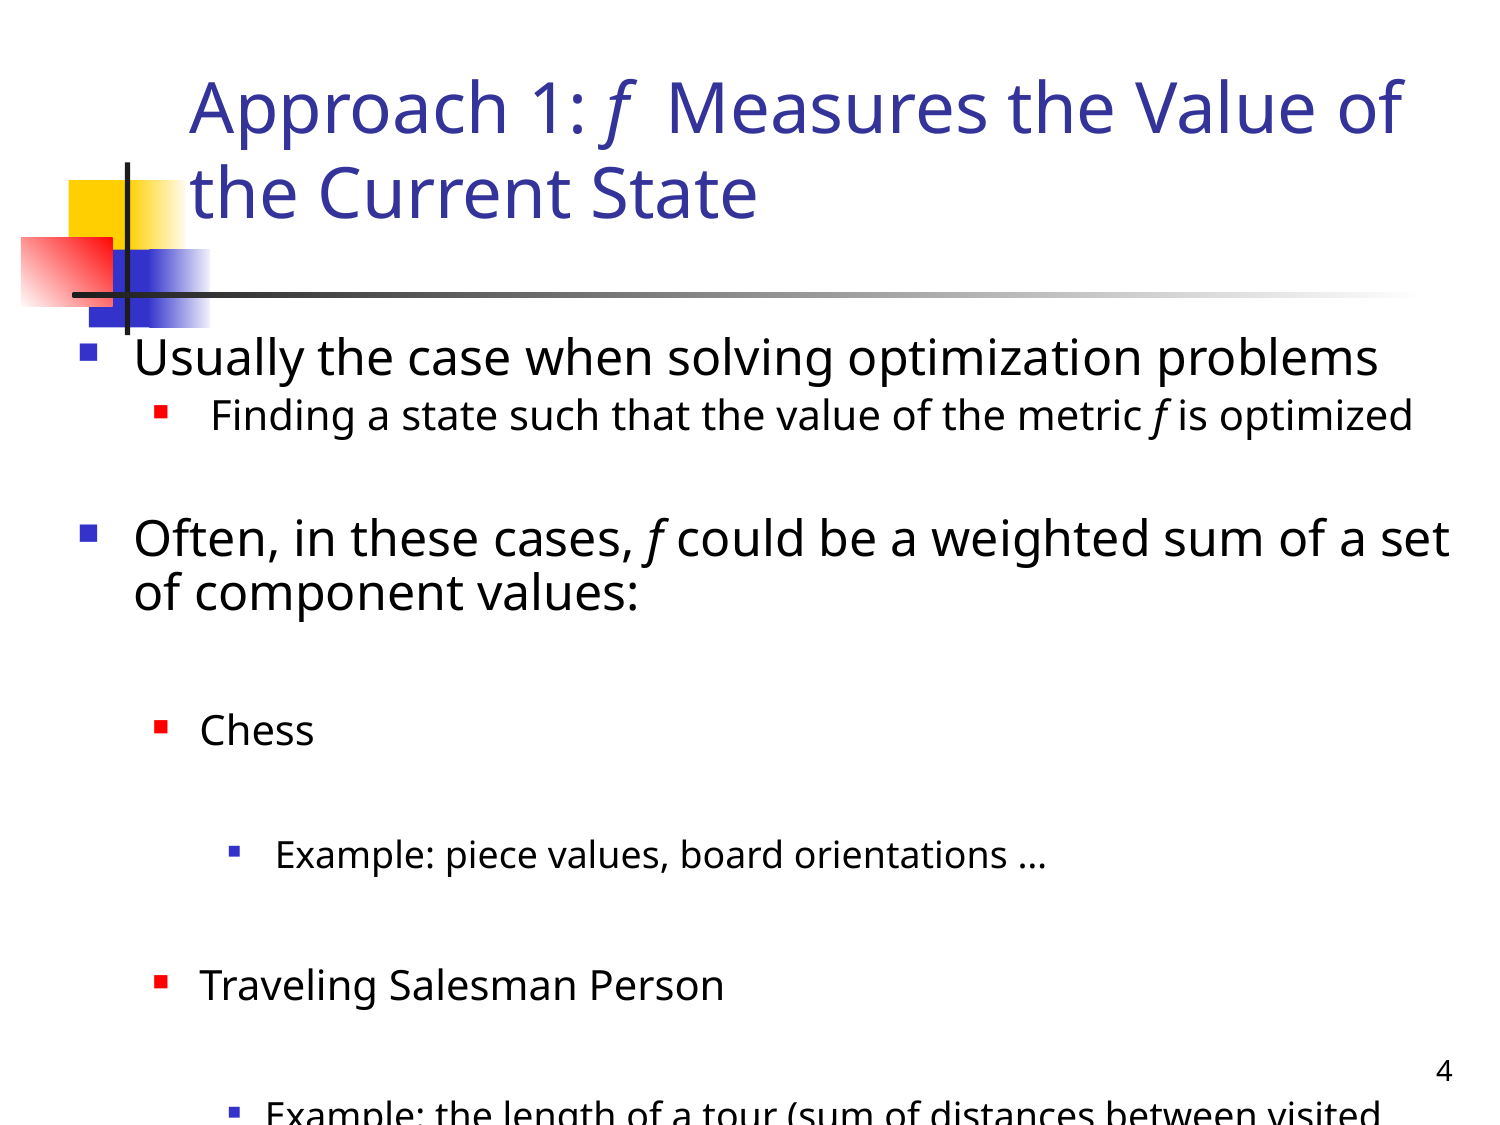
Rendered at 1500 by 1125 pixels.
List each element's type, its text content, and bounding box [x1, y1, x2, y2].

title Approach 1: f Measures the Value of the Current State [174, 0, 1454, 241]
slide_number 4 [1154, 1063, 1468, 1100]
list Usually the case when solving optimization problems Finding a state such that the value of the metric f is optimized Often, in these cases, f could be a weighted sum of a set of component values: Chess Example: piece values, board orientations … Traveling Salesman Person Example: the length of a tour (sum of distances between visited cities) [62, 324, 1476, 1063]
